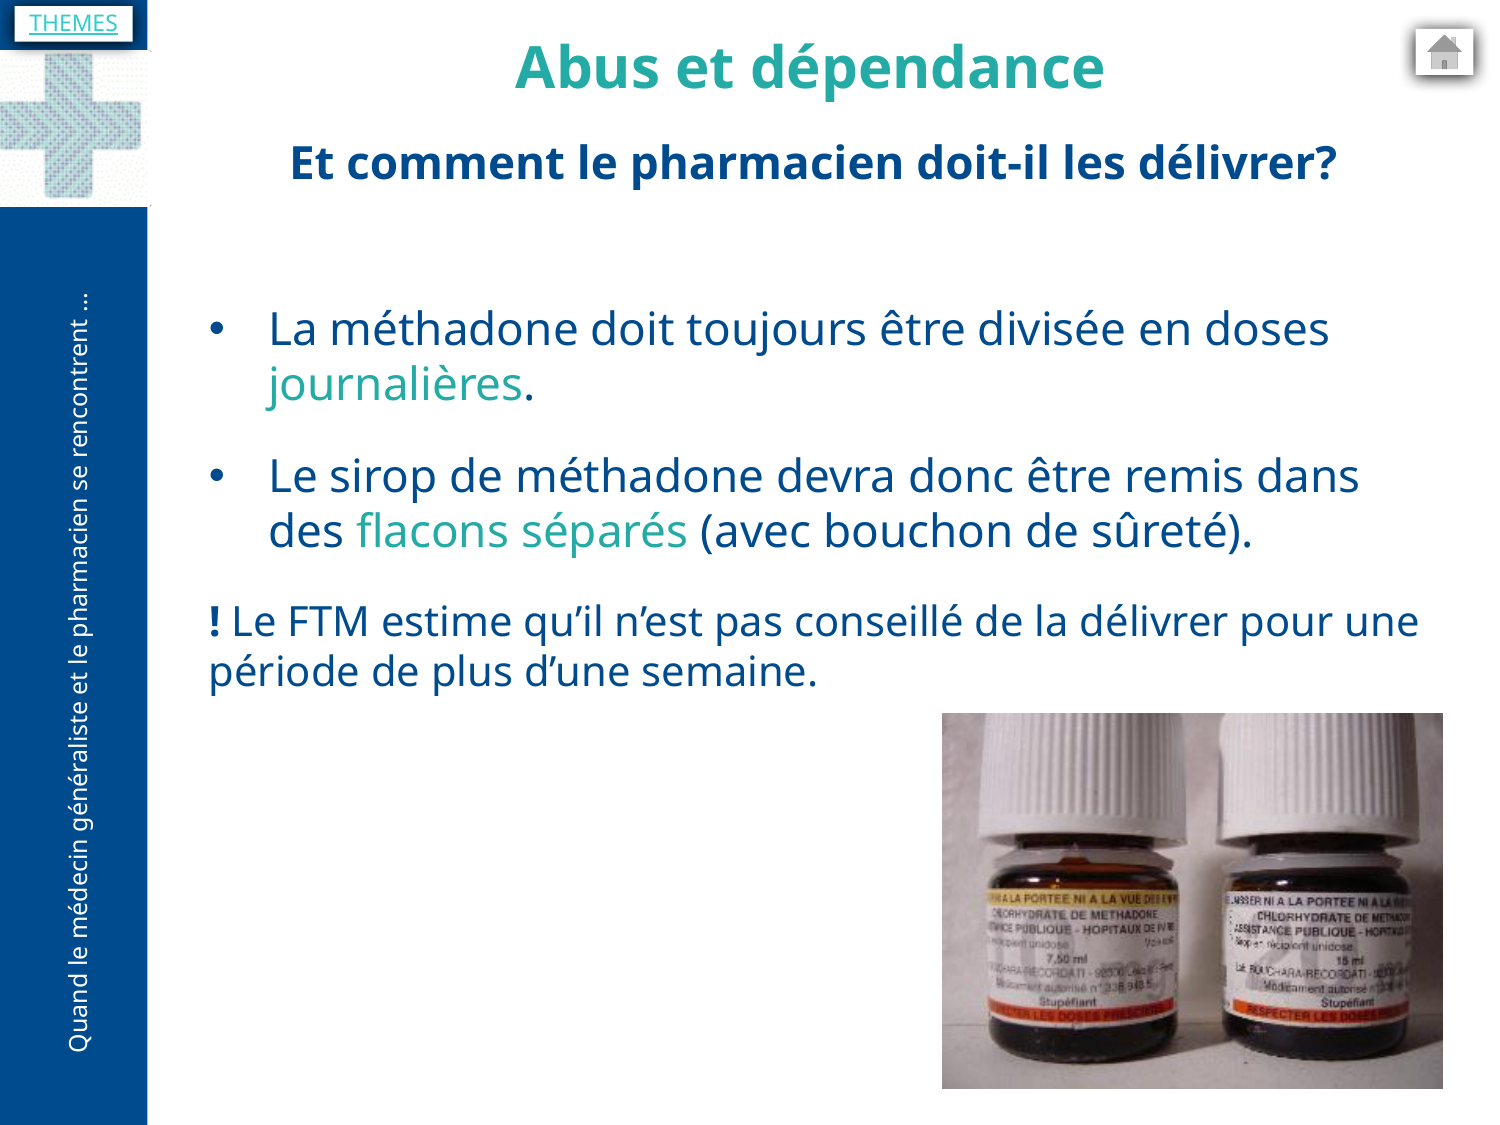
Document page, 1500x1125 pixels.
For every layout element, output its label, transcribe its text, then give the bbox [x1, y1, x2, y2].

list Abus et dépendance [159, 30, 1463, 115]
text_box [1415, 28, 1474, 76]
text_box Et comment le pharmacien doit-il les délivrer? [156, 115, 1471, 197]
picture [0, 50, 152, 207]
list La méthadone doit toujours être divisée en doses journalières. Le sirop de méthadone devra donc être remis dans des flacons séparés (avec bouchon de sûreté). ! Le FTM estime qu’il n’est pas conseillé de la délivrer pour une période de plus d’une semaine. [193, 292, 1463, 1090]
picture [942, 713, 1444, 1090]
text_box THEMES [14, 5, 134, 42]
